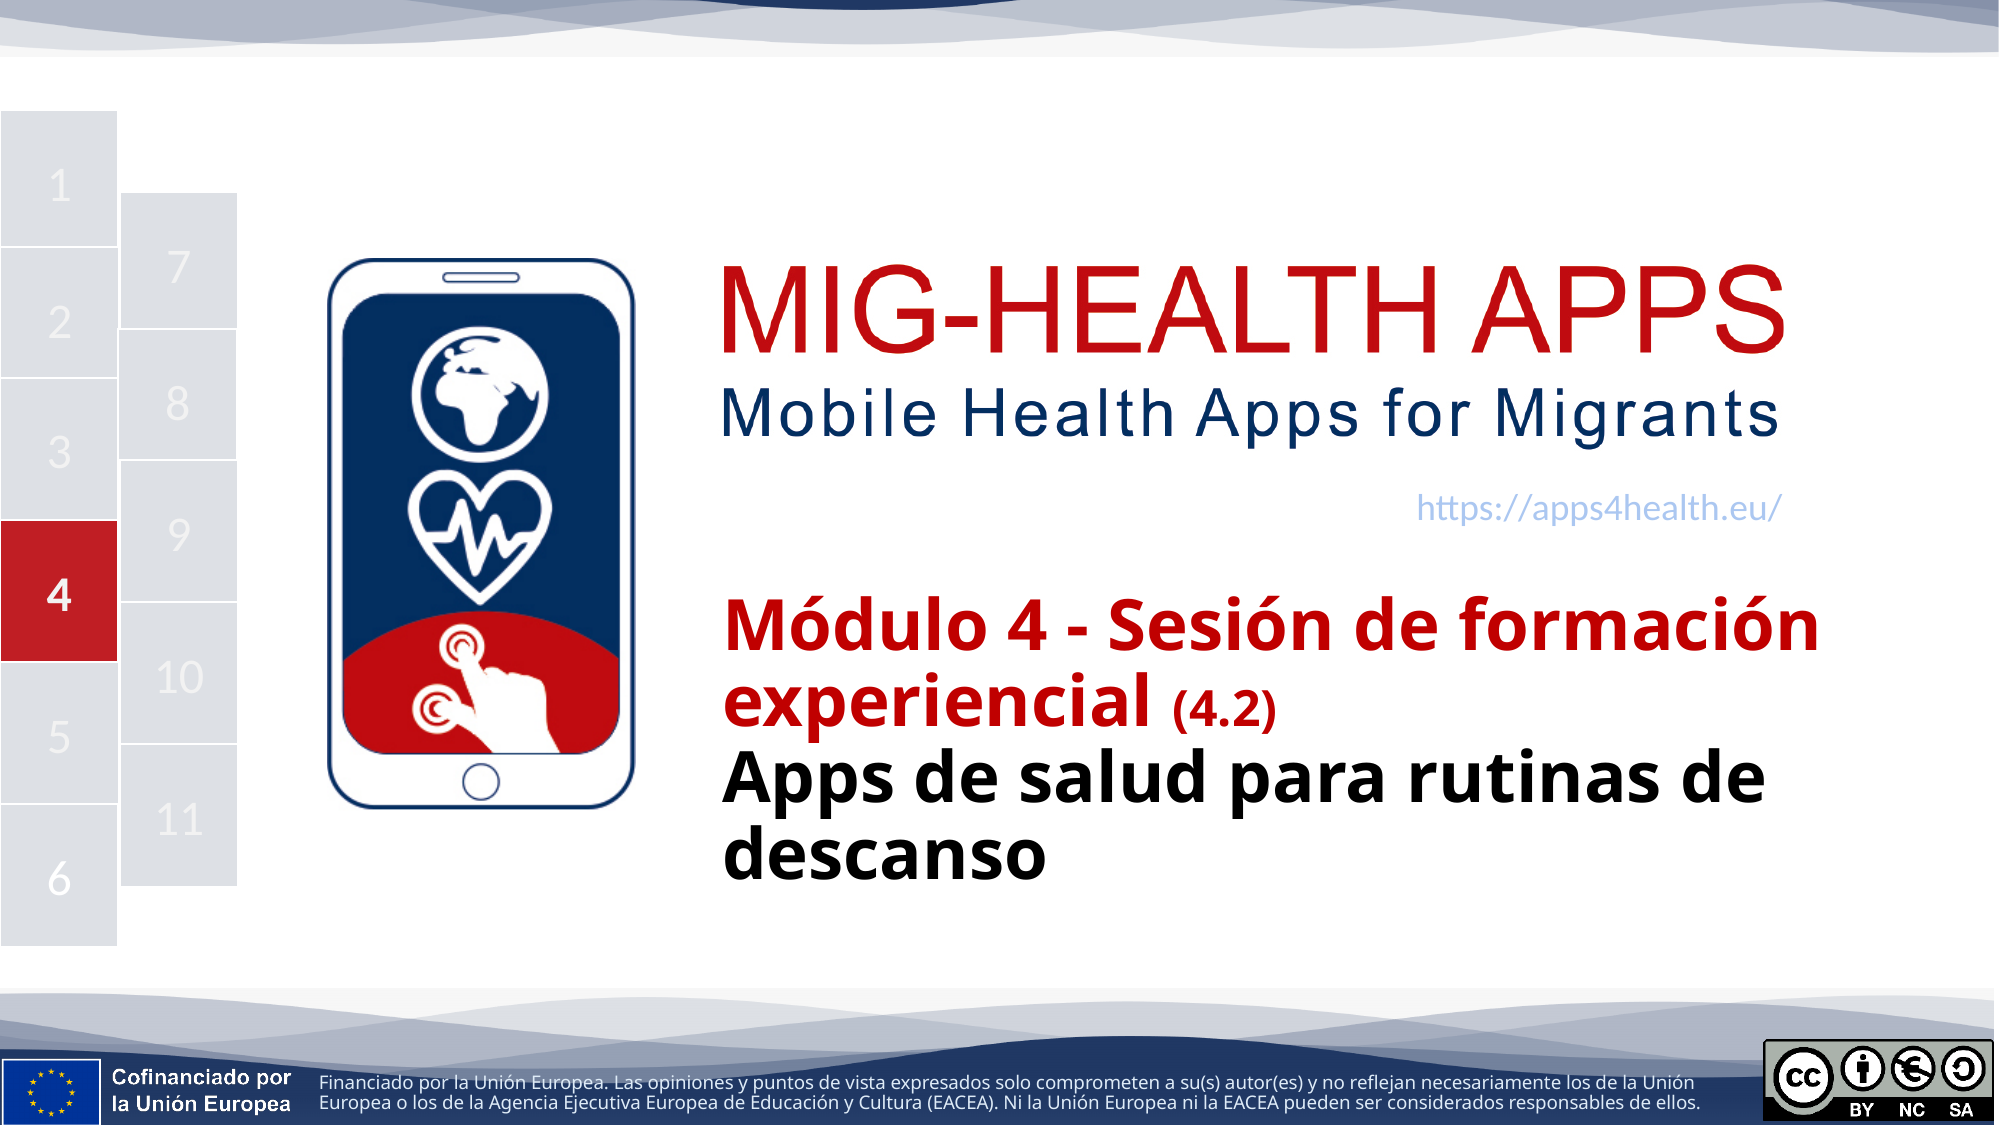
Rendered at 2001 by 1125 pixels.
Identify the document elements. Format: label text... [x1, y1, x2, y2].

text_box 8 [117, 328, 238, 473]
text_box Módulo 4 - Sesión de formación experiencial (4.2) Apps de salud para rutinas de descanso [707, 576, 2000, 908]
picture [706, 186, 1784, 528]
text_box 3 [0, 377, 118, 519]
text_box 6 [0, 803, 120, 948]
picture [0, 0, 1999, 57]
text_box https://apps4health.eu/ [797, 475, 1798, 536]
picture [327, 258, 636, 811]
text_box 7 [119, 191, 239, 336]
text_box 9 [118, 459, 239, 603]
text_box 4 [0, 519, 119, 661]
text_box 1 [0, 109, 119, 246]
text_box 5 [0, 661, 119, 803]
picture [0, 988, 1994, 1125]
text_box 10 [119, 601, 239, 743]
text_box 2 [0, 246, 119, 377]
text_box 11 [119, 743, 239, 888]
